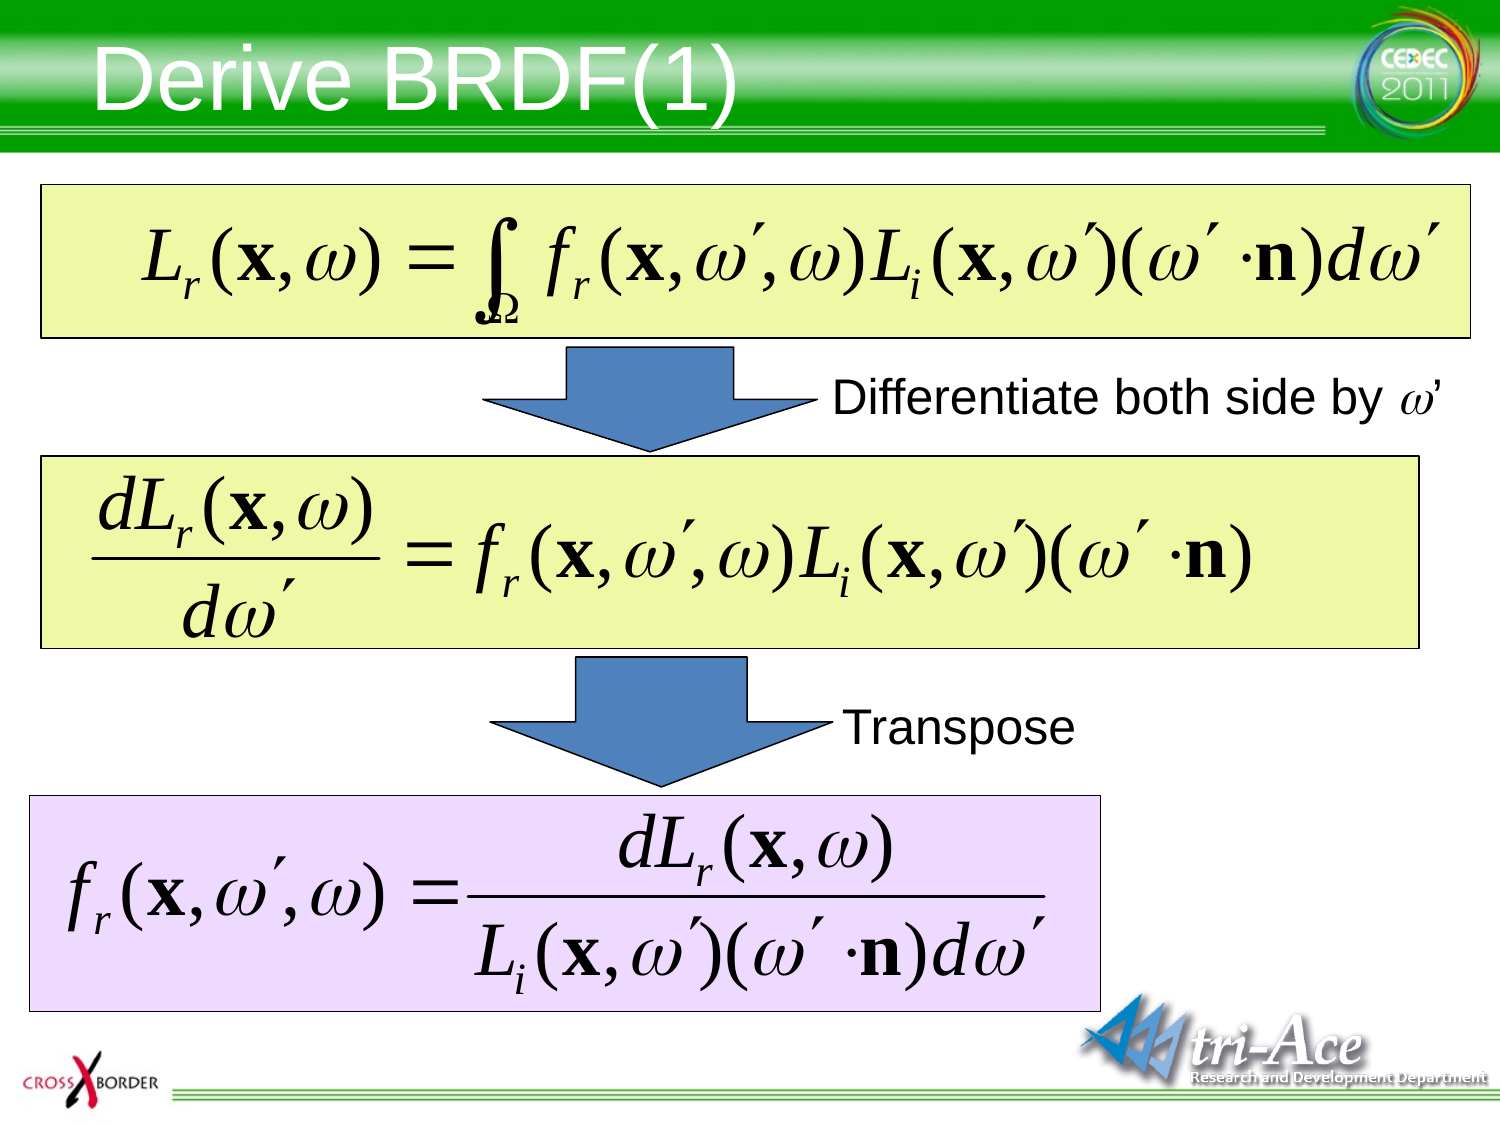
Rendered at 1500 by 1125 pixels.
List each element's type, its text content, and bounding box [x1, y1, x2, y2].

text_box [41, 456, 77, 649]
text_box [1061, 795, 1101, 1012]
text_box Differentiate both side by w’ [816, 356, 1458, 432]
text_box [41, 184, 126, 338]
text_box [128, 184, 1448, 339]
text_box [1272, 456, 1419, 649]
text_box [1449, 184, 1471, 338]
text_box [79, 455, 1270, 655]
text_box [482, 347, 816, 452]
picture [0, 0, 1500, 155]
text_box Transpose [827, 687, 1092, 763]
text_box [490, 663, 827, 787]
title Derive BRDF(1) [74, 7, 1426, 140]
text_box [29, 795, 37, 1012]
picture [0, 987, 1500, 1125]
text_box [40, 793, 1059, 1012]
